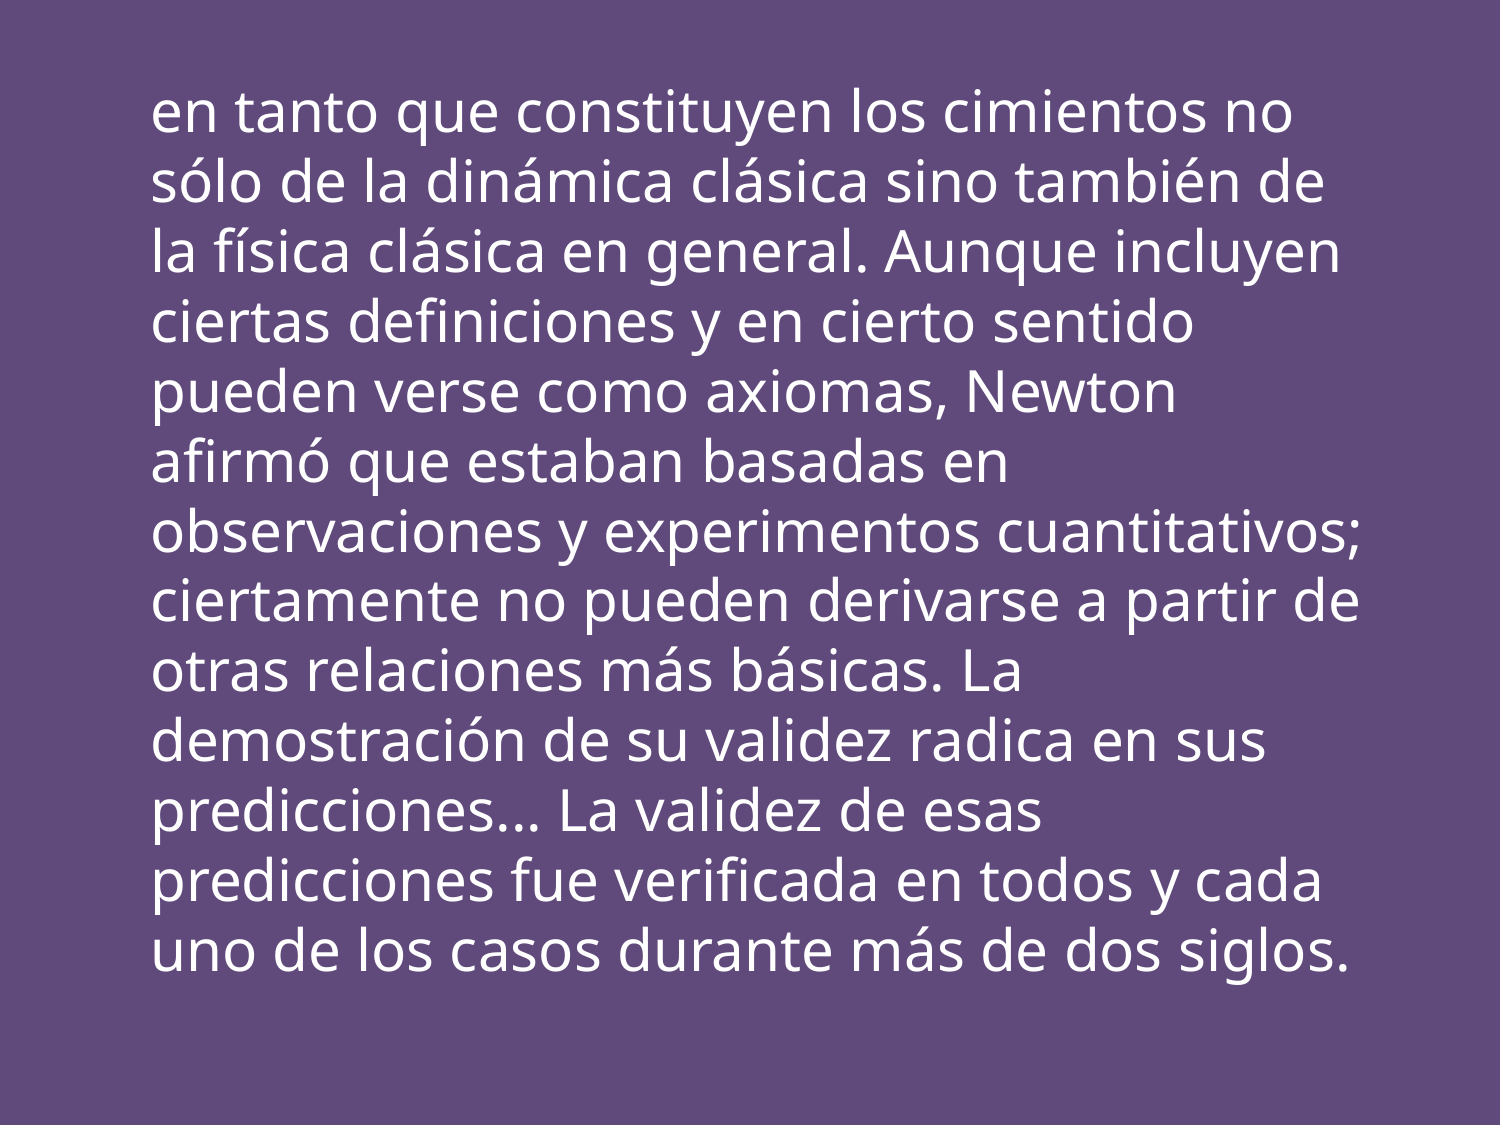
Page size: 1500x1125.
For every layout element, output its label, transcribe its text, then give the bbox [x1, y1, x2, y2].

text_box en tanto que constituyen los cimientos no sólo de la dinámica clásica sino también de la física clásica en general. Aunque incluyen ciertas definiciones y en cierto sentido pueden verse como axiomas, Newton afirmó que estaban basadas en observaciones y experimentos cuantitativos; ciertamente no pueden derivarse a partir de otras relaciones más básicas. La demostración de su validez radica en sus predicciones... La validez de esas predicciones fue verificada en todos y cada uno de los casos durante más de dos siglos. [135, 66, 1388, 991]
